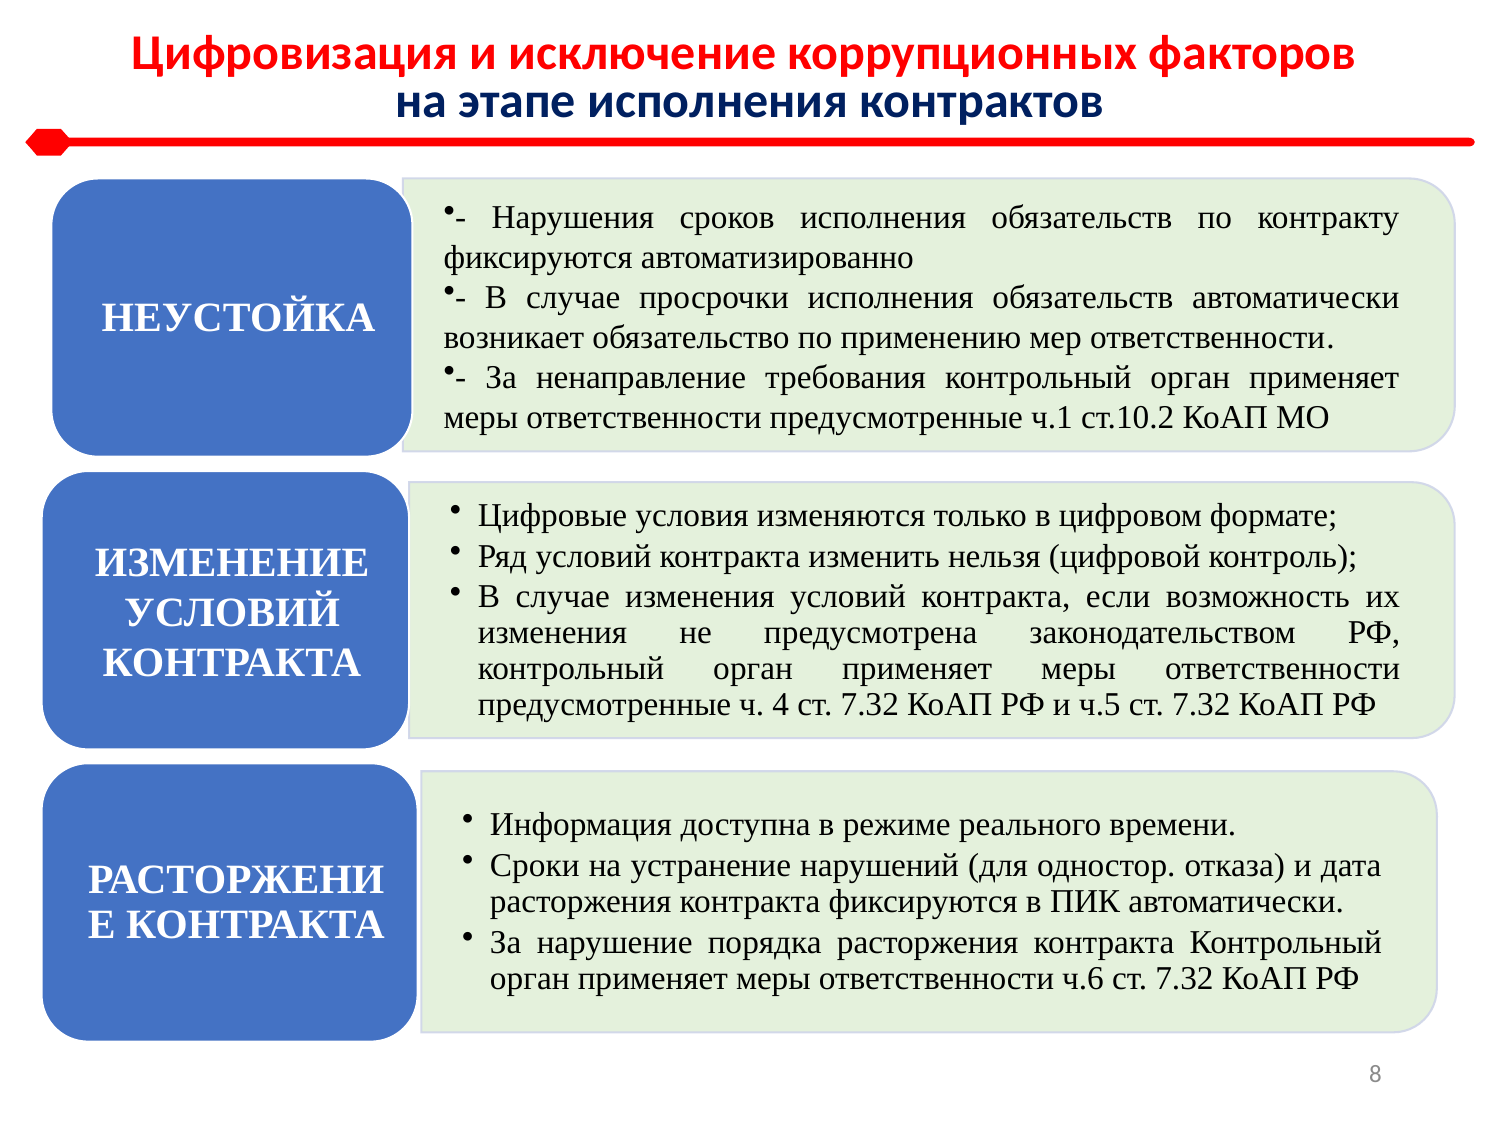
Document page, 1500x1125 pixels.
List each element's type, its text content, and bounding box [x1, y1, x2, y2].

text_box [41, 178, 1455, 1043]
slide_number 8 [1059, 1043, 1397, 1103]
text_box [25, 128, 1475, 156]
title Цифровизация и исключение коррупционных факторов на этапе исполнения контрактов [45, 12, 1455, 128]
